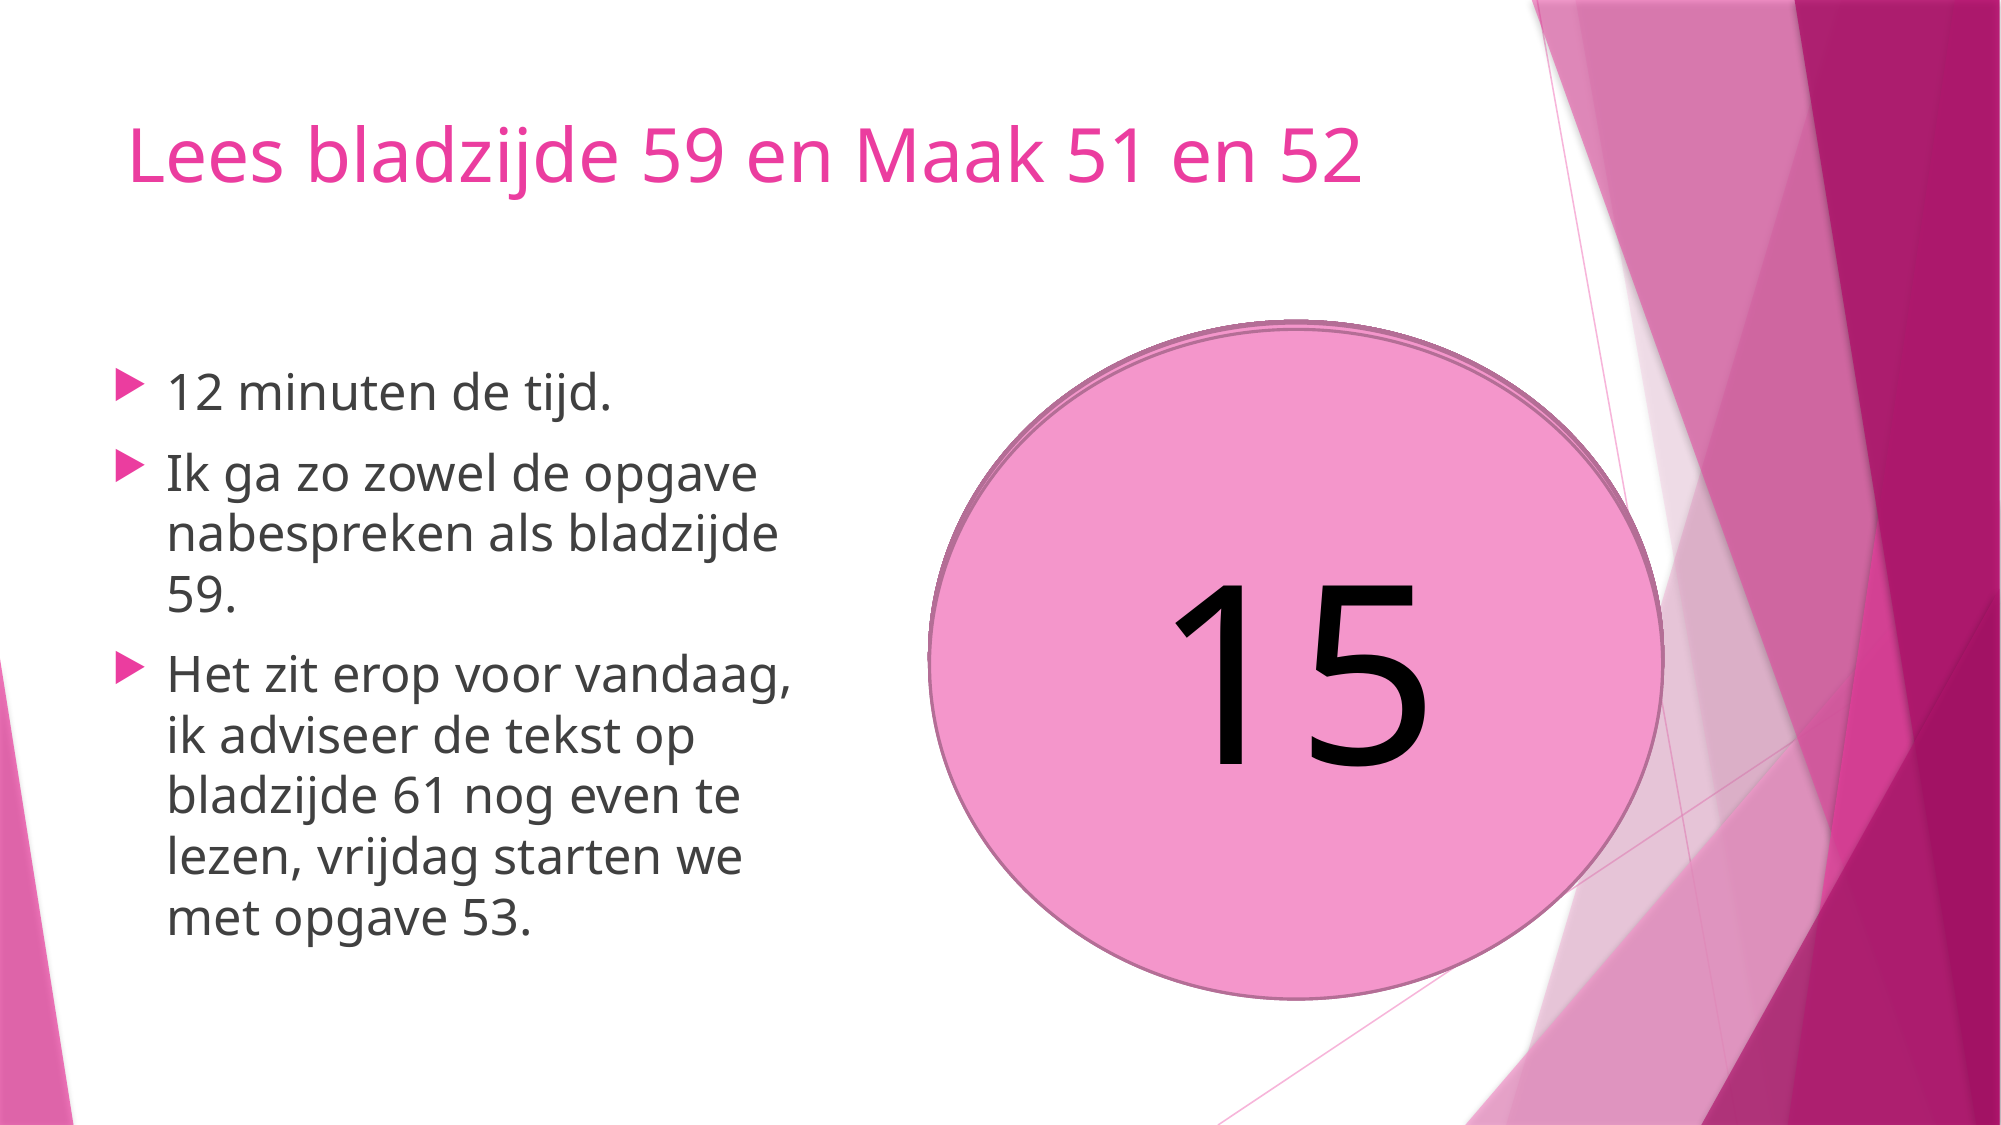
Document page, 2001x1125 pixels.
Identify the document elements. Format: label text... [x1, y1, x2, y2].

text_box 15 [927, 327, 1665, 1001]
title Lees bladzijde 59 en Maak 51 en 52 [111, 99, 1522, 317]
list 12 minuten de tijd. Ik ga zo zowel de opgave nabespreken als bladzijde 59. Het zit erop voor vandaag, ik adviseer de tekst op bladzijde 61 nog even te lezen, vrijdag starten we met opgave 53. [97, 352, 817, 960]
text_box 14 [930, 321, 1662, 621]
